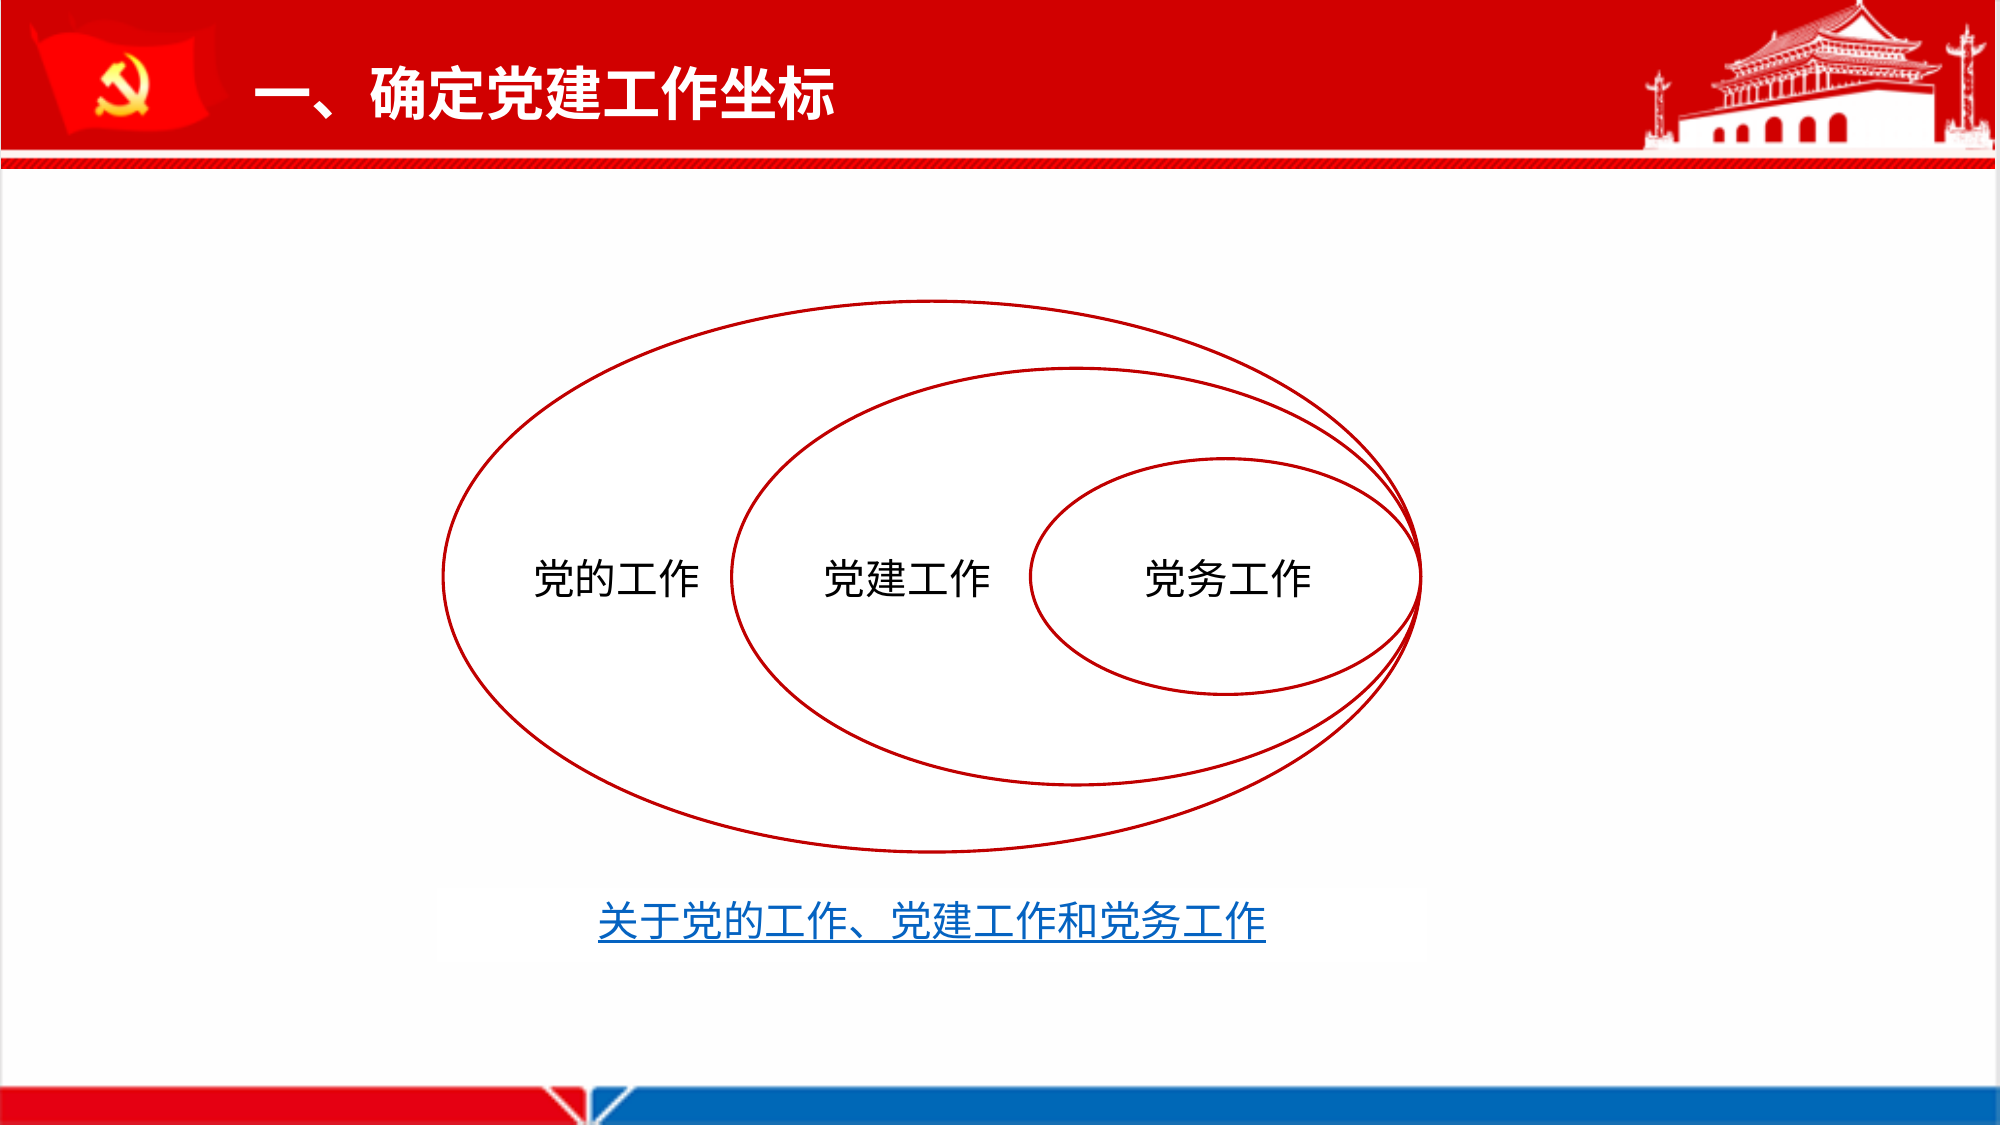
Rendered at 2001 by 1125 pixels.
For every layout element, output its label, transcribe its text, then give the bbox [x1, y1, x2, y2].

text_box 关于党的工作、党建工作和党务工作 [436, 887, 1428, 963]
picture [0, 0, 2000, 1125]
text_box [443, 301, 1421, 853]
